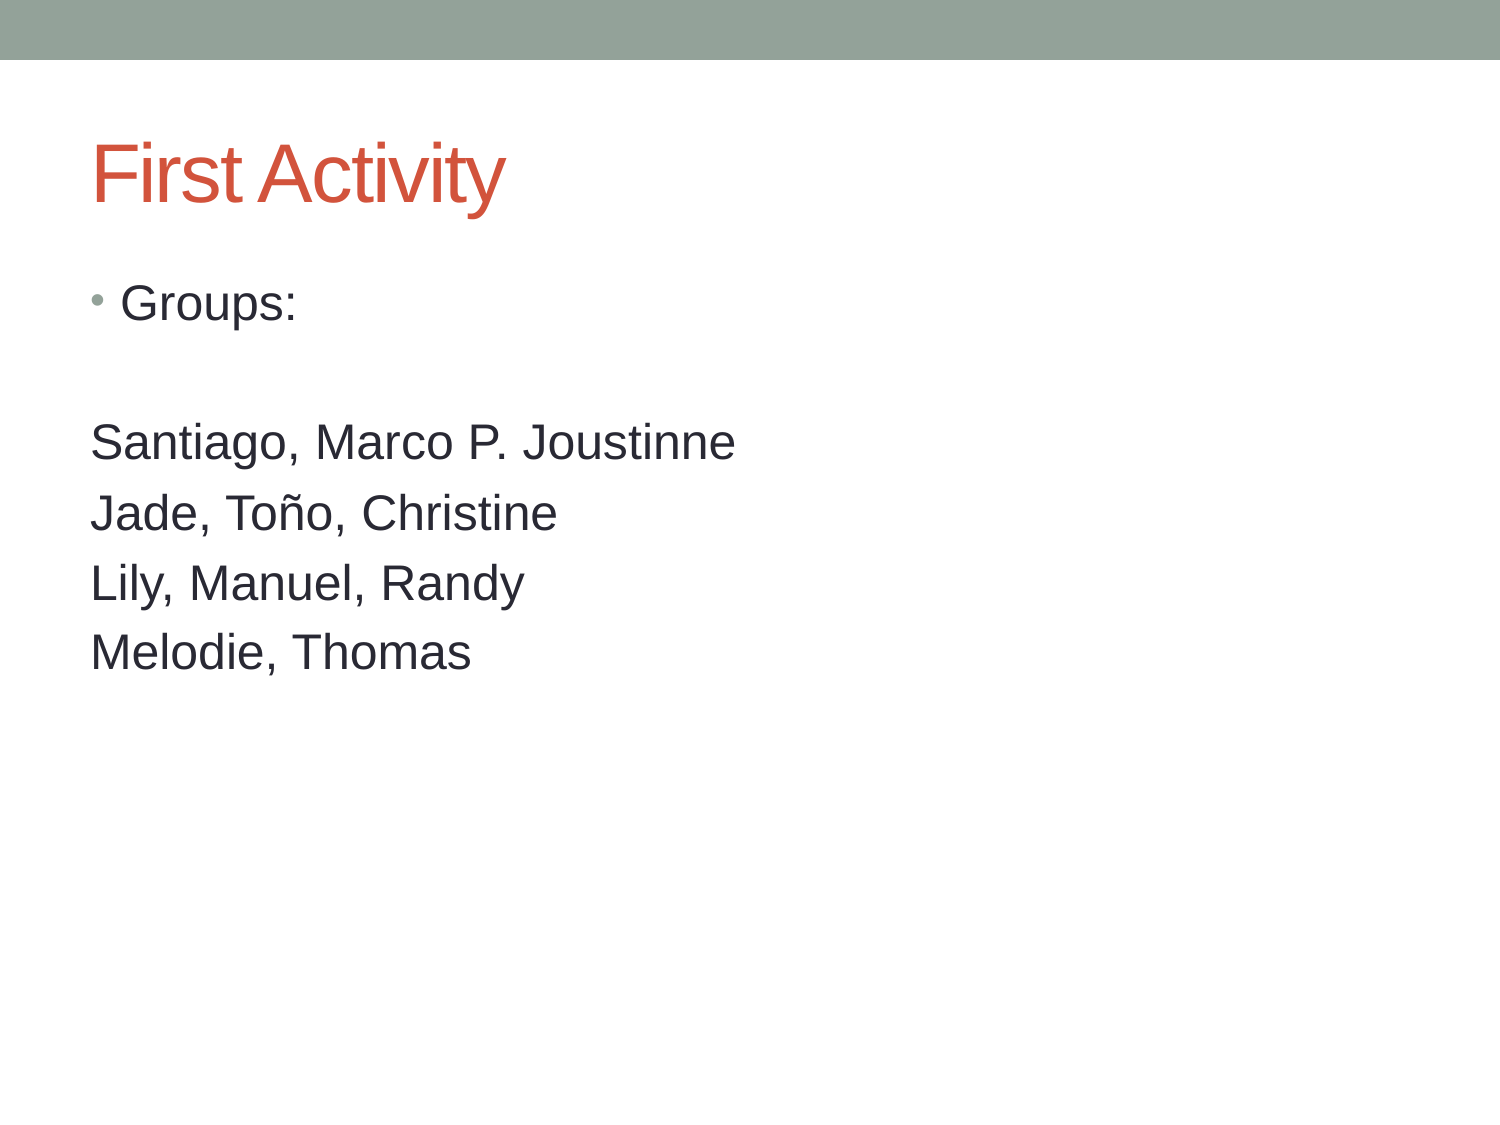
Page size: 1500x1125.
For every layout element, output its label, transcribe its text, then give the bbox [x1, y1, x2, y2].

title First Activity [75, 87, 1425, 250]
list Groups: Santiago, Marco P. Joustinne Jade, Toño, Christine Lily, Manuel, Randy Melodie, Thomas [75, 262, 1425, 1063]
